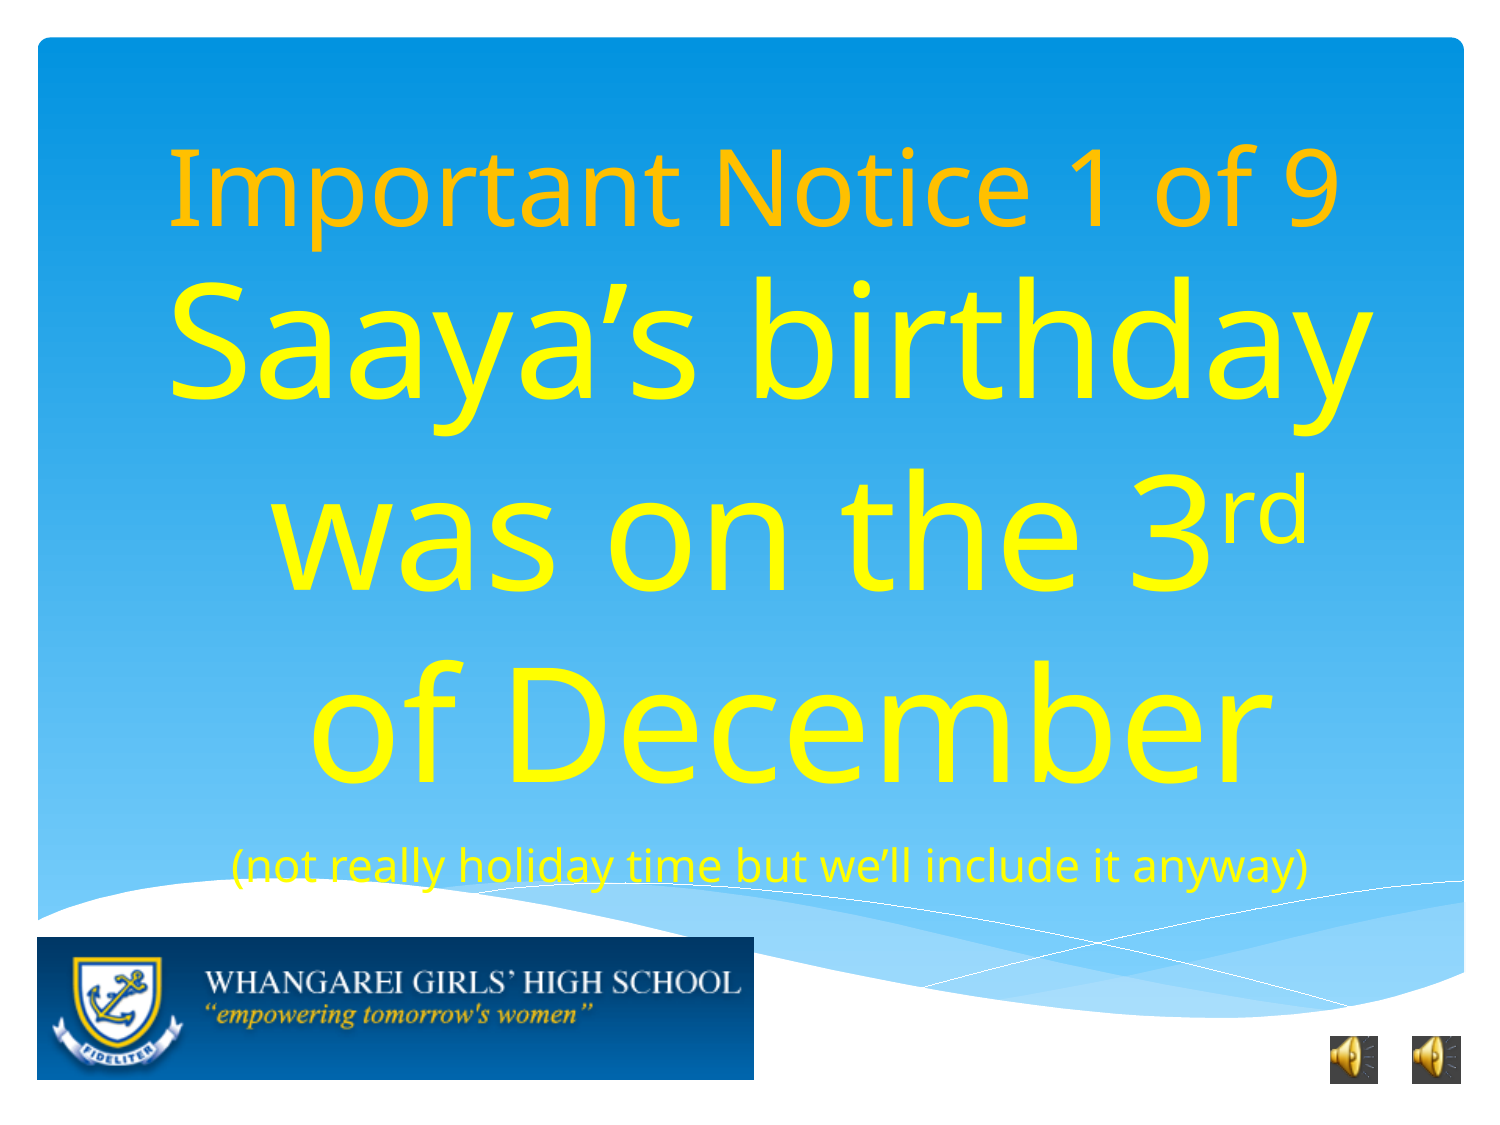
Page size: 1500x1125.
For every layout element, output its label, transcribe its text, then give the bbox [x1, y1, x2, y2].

picture [37, 937, 754, 1080]
text_box Saaya’s birthday was on the 3rd of December (not really holiday time but we’ll include it anyway) [149, 231, 1391, 963]
picture [1328, 1034, 1380, 1086]
picture [1411, 1034, 1462, 1086]
text_box Important Notice 1 of 9 [149, 37, 1362, 255]
